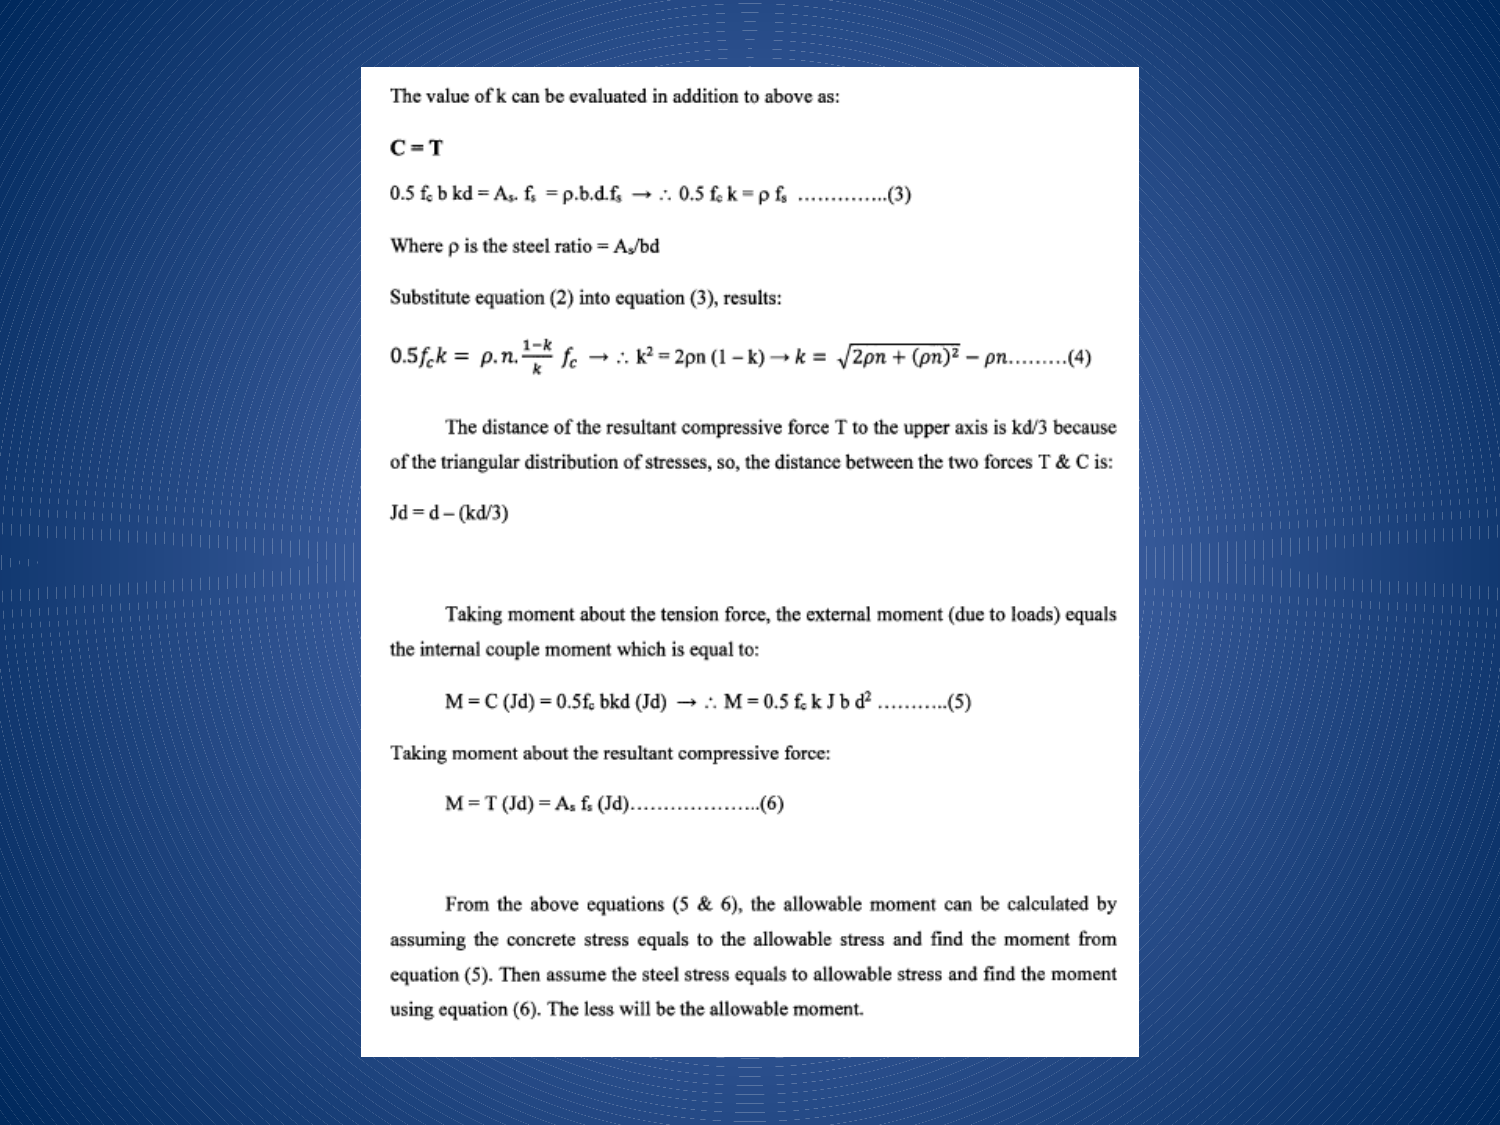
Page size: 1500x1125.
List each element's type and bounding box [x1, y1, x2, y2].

picture [361, 67, 1139, 1058]
